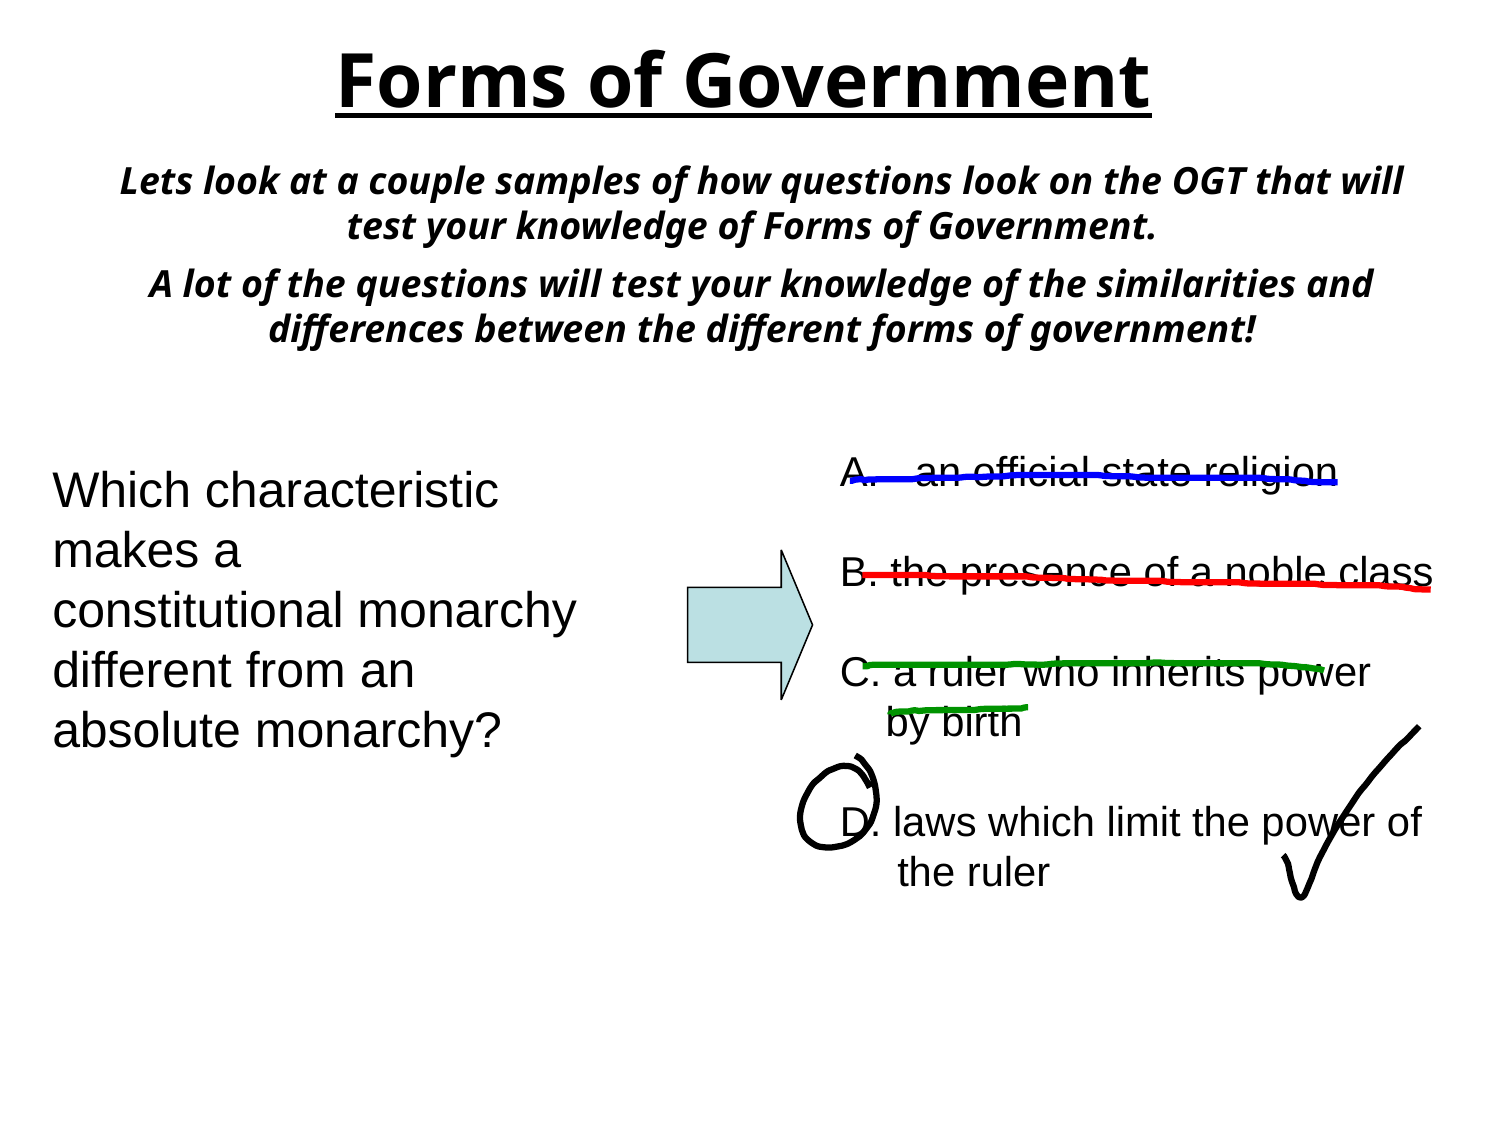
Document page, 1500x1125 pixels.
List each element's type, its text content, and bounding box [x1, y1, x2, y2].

text_box an official state religion B. the presence of a noble class C. a ruler who inherits power by birth D. laws which limit the power of the ruler [824, 437, 1500, 903]
text_box Forms of Government [74, 24, 1413, 130]
text_box [862, 574, 1431, 591]
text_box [799, 662, 1420, 898]
text_box [687, 549, 813, 700]
text_box [50, 275, 688, 336]
text_box Lets look at a couple samples of how questions look on the OGT that will test your knowledge of Forms of Government. A lot of the questions will test your knowledge of the similarities and differences between the different forms of government! [99, 149, 1425, 358]
text_box [849, 474, 1338, 483]
text_box Which characteristic makes a constitutional monarchy different from an absolute monarchy? [37, 449, 600, 765]
